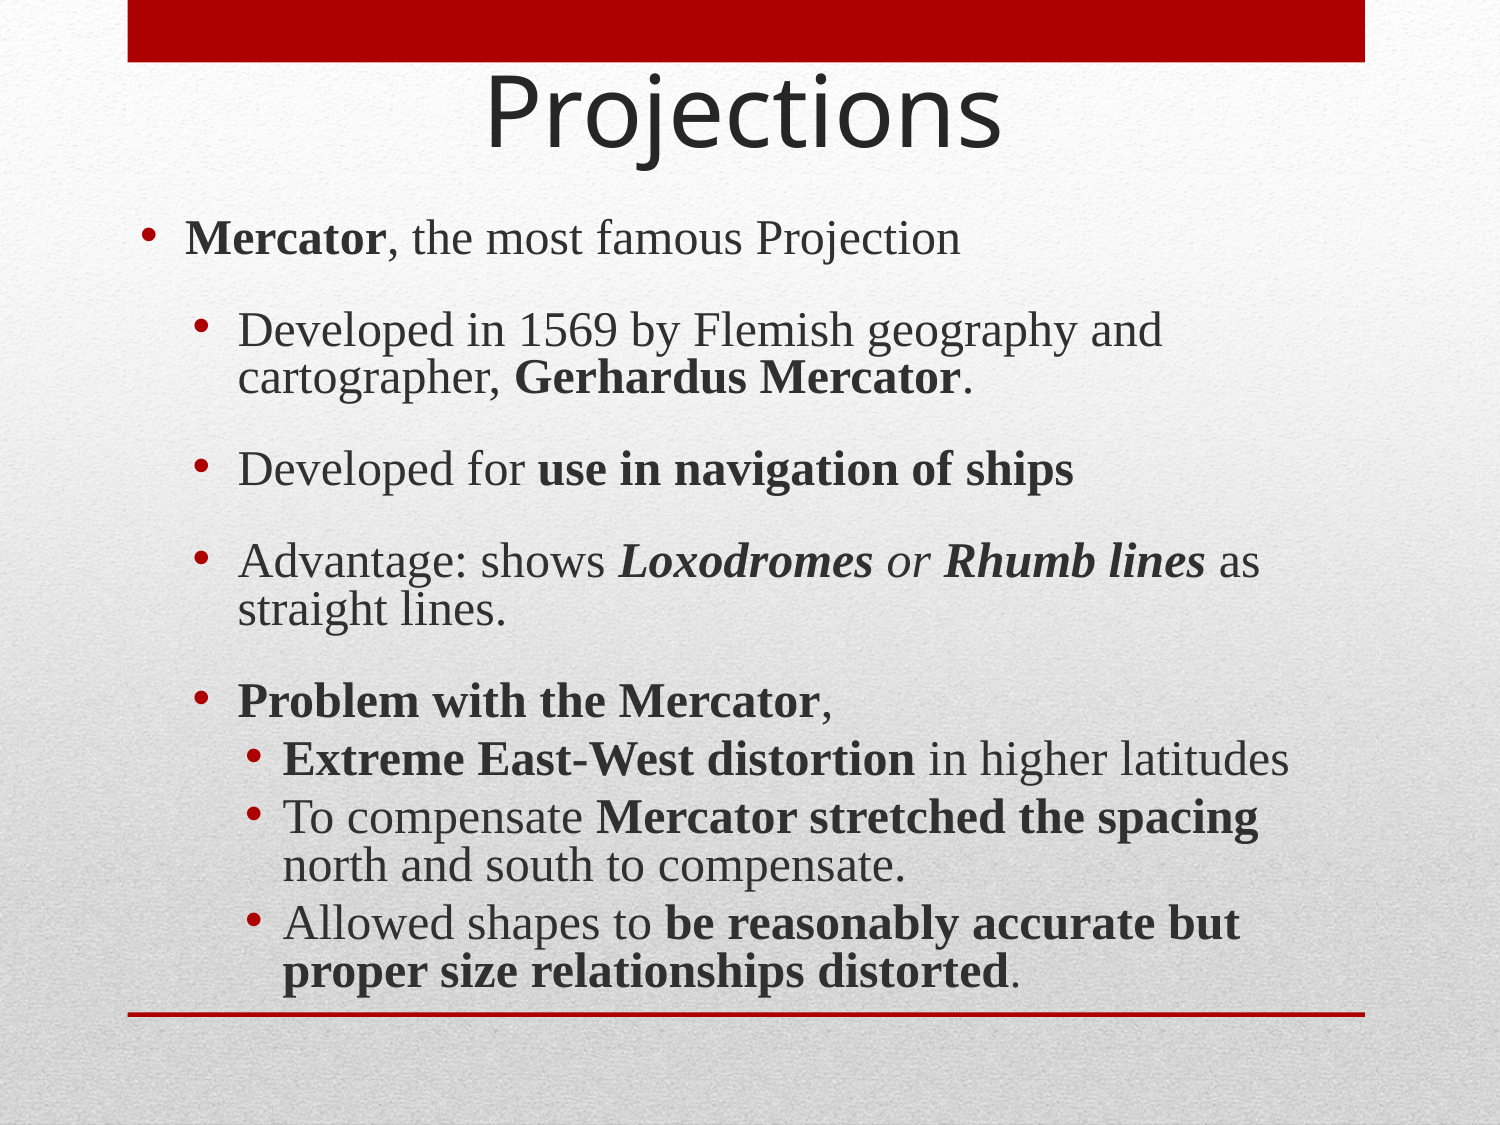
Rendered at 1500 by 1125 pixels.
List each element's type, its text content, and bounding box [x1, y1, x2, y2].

title Projections [174, 50, 1313, 87]
list Mercator, the most famous Projection Developed in 1569 by Flemish geography and cartographer, Gerhardus Mercator. Developed for use in navigation of ships Advantage: shows Loxodromes or Rhumb lines as straight lines. Problem with the Mercator, Extreme East-West distortion in higher latitudes To compensate Mercator stretched the spacing north and south to compensate. Allowed shapes to be reasonably accurate but proper size relationships distorted. [125, 87, 1363, 1125]
